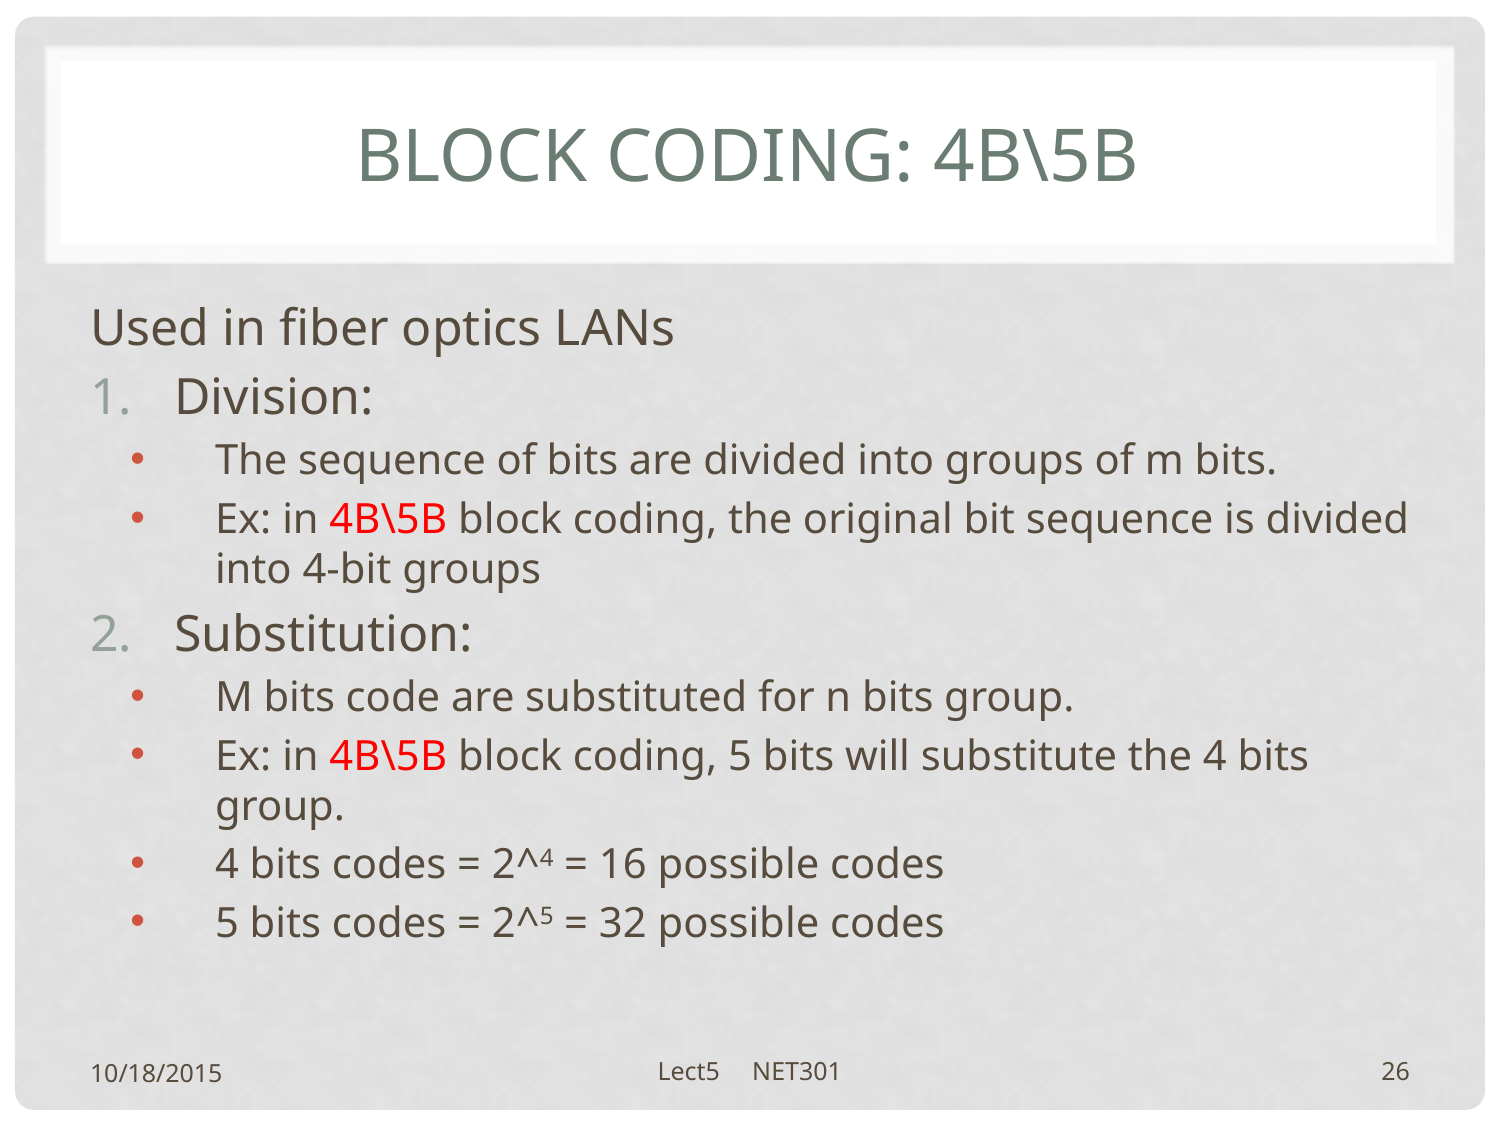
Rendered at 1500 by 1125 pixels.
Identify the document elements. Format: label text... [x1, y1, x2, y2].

list Used in fiber optics LANs Division: The sequence of bits are divided into groups of m bits. Ex: in 4B\5B block coding, the original bit sequence is divided into 4-bit groups Substitution: M bits code are substituted for n bits group. Ex: in 4B\5B block coding, 5 bits will substitute the 4 bits group. 4 bits codes = 2^4 = 16 possible codes 5 bits codes = 2^5 = 32 possible codes [75, 287, 1425, 1005]
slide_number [75, 1042, 425, 1103]
slide_number 26 [1074, 1042, 1425, 1103]
footer Lect5 NET301 [512, 1042, 988, 1103]
title Block coding: 4B\5B [69, 66, 1425, 238]
